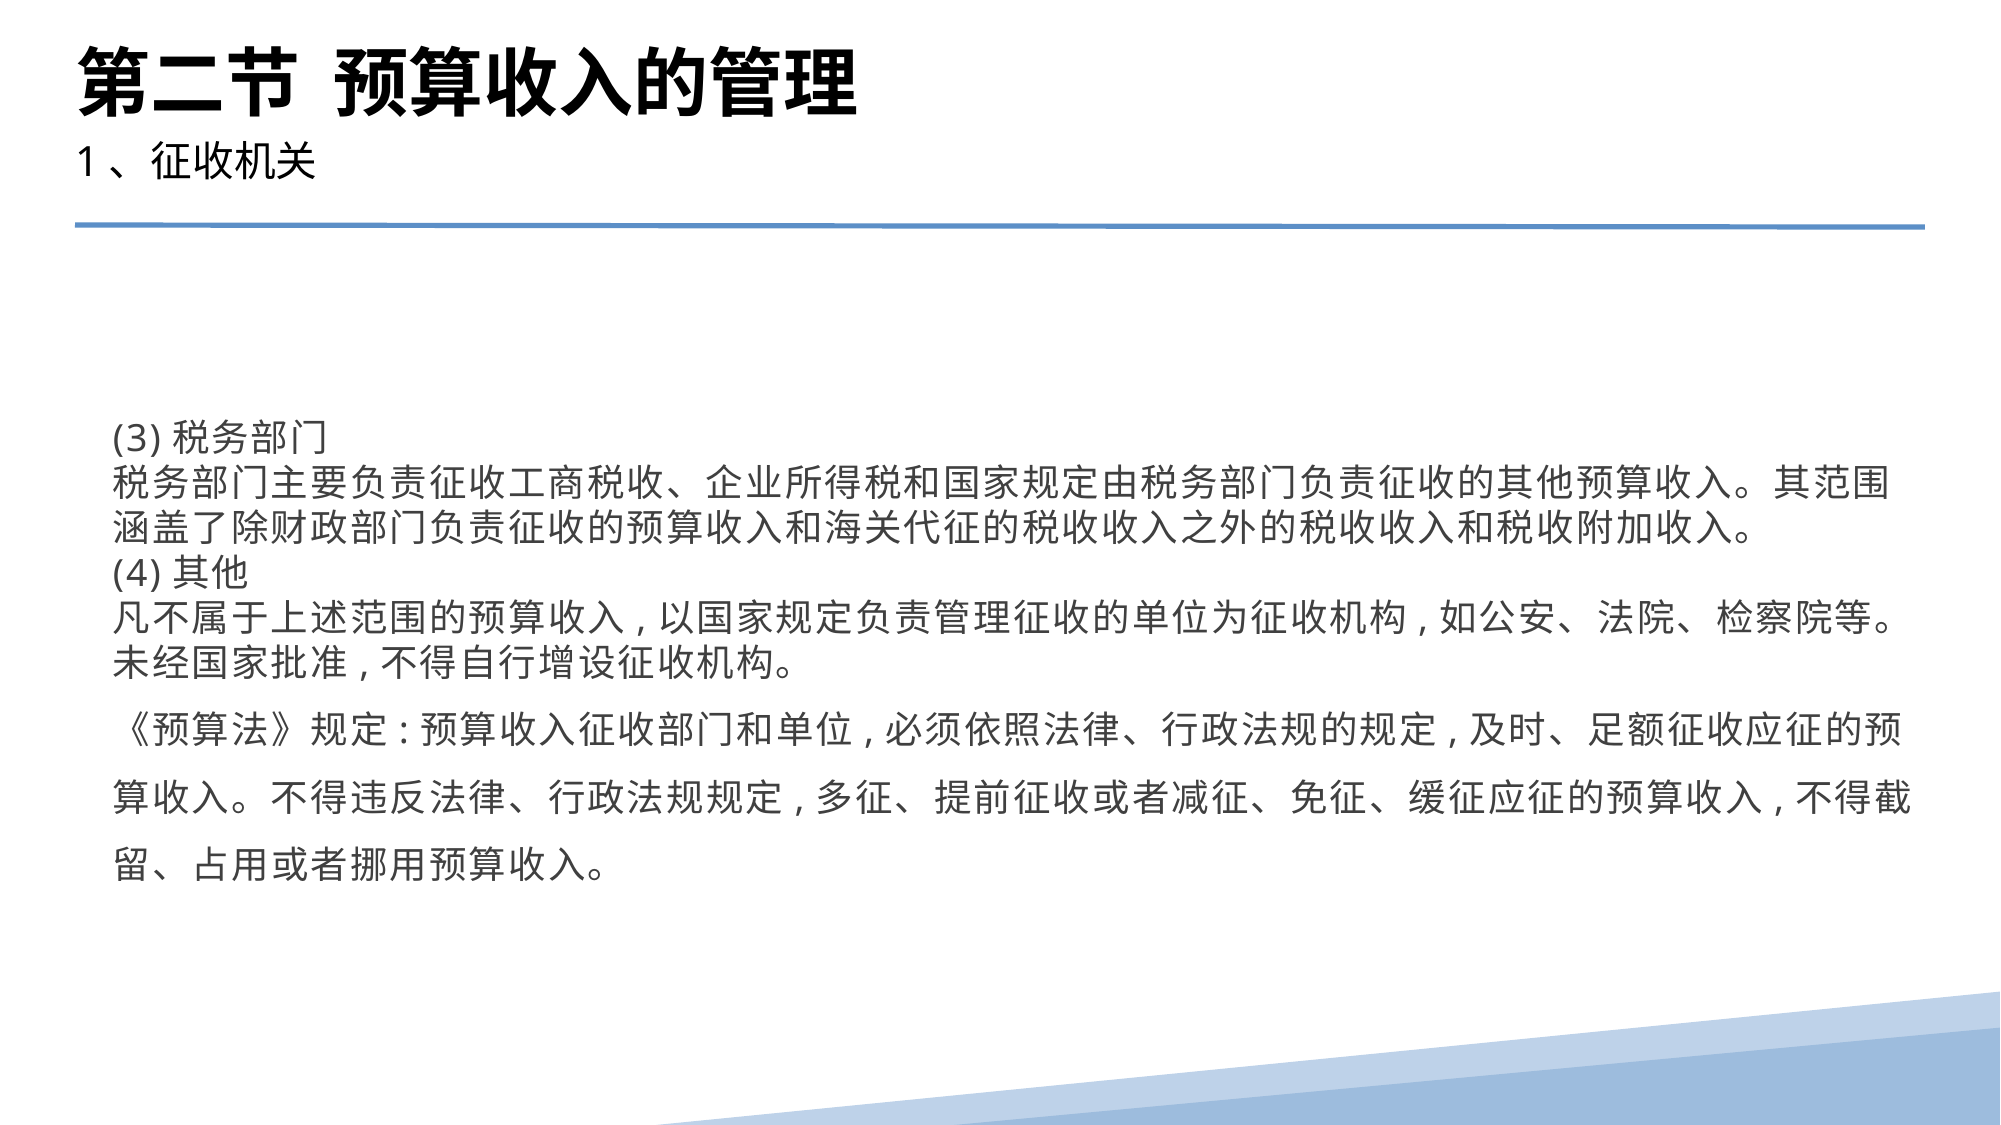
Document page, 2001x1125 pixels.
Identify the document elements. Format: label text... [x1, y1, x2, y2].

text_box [74, 224, 1925, 228]
text_box 第二节 预算收入的管理 [75, 24, 1925, 124]
text_box (3)税务部门 税务部门主要负责征收工商税收、企业所得税和国家规定由税务部门负责征收的其他预算收入。其范围涵盖了除财政部门负责征收的预算收入和海关代征的税收收入之外的税收收入和税收附加收入。 (4)其他 凡不属于上述范围的预算收入,以国家规定负责管理征收的单位为征收机构,如公安、法院、检察院等。未经国家批准,不得自行增设征收机构。 《预算法》规定:预算收入征收部门和单位,必须依照法律、行政法规的规定,及时、足额征收应征的预算收入。不得违反法律、行政法规规定,多征、提前征收或者减征、免征、缓征应征的预算收入,不得截留、占用或者挪用预算收入。 [102, 278, 1925, 1022]
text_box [656, 991, 2000, 1125]
text_box 1、征收机关 [75, 124, 1925, 200]
